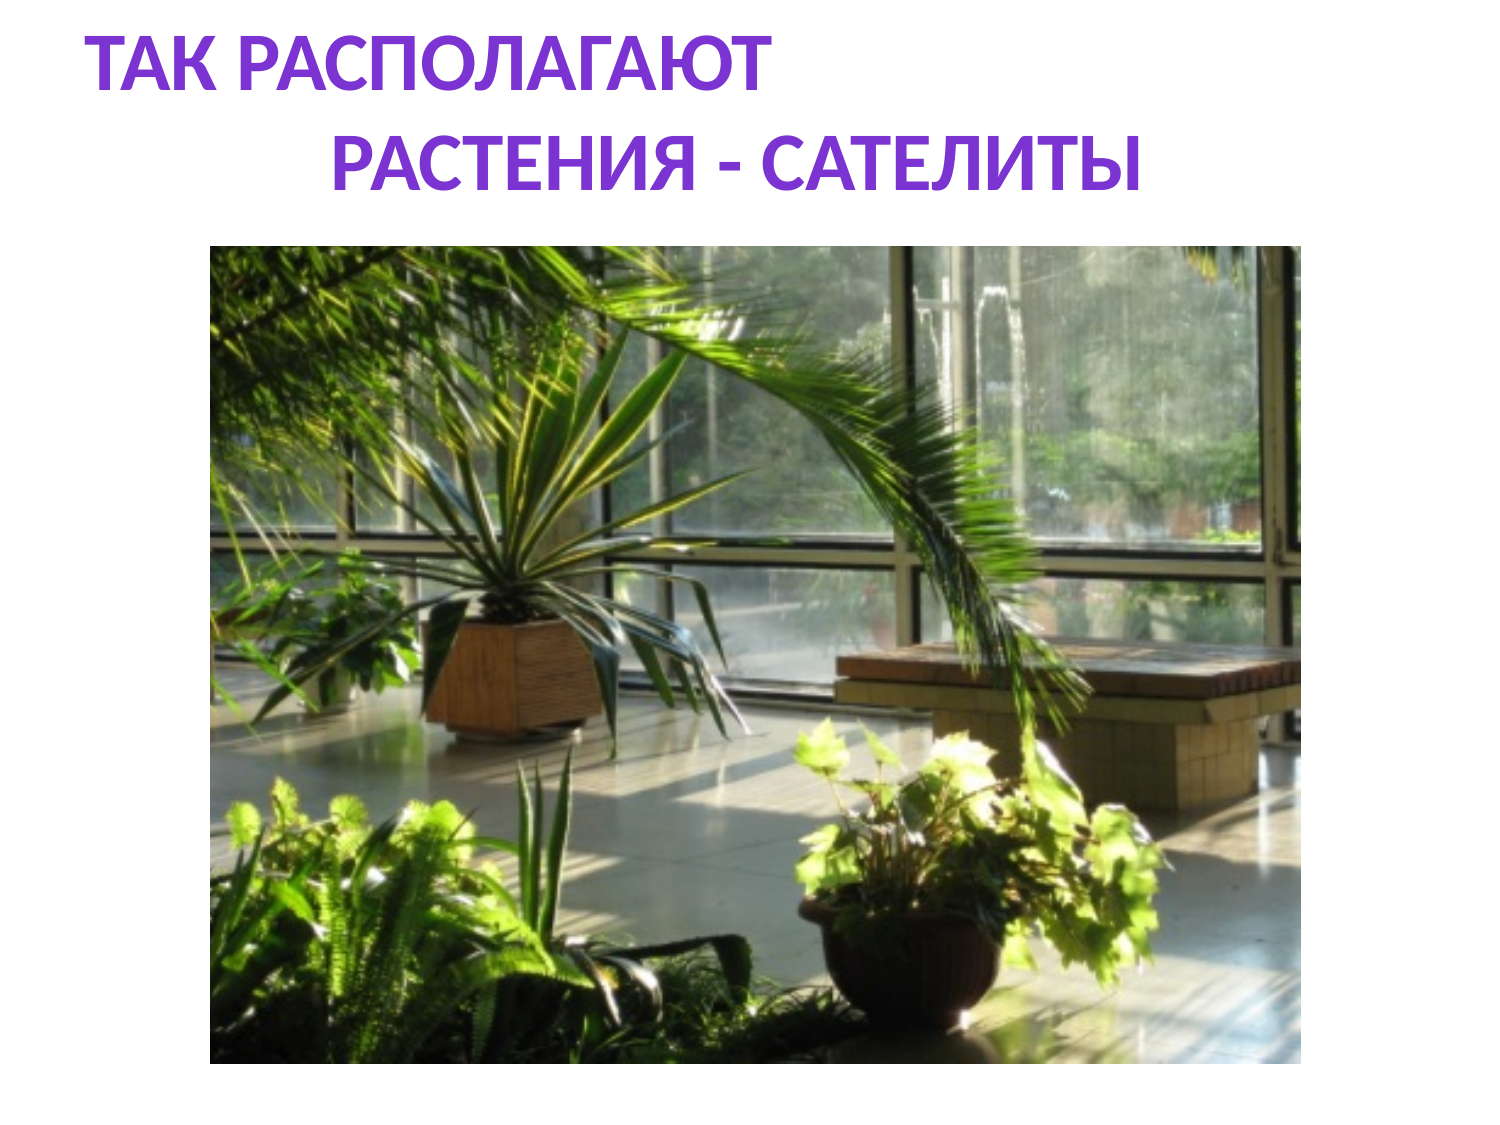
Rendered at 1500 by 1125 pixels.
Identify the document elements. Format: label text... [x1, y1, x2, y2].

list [210, 245, 1302, 1064]
text_box Так располагают растения - сателиты [0, 0, 1477, 215]
